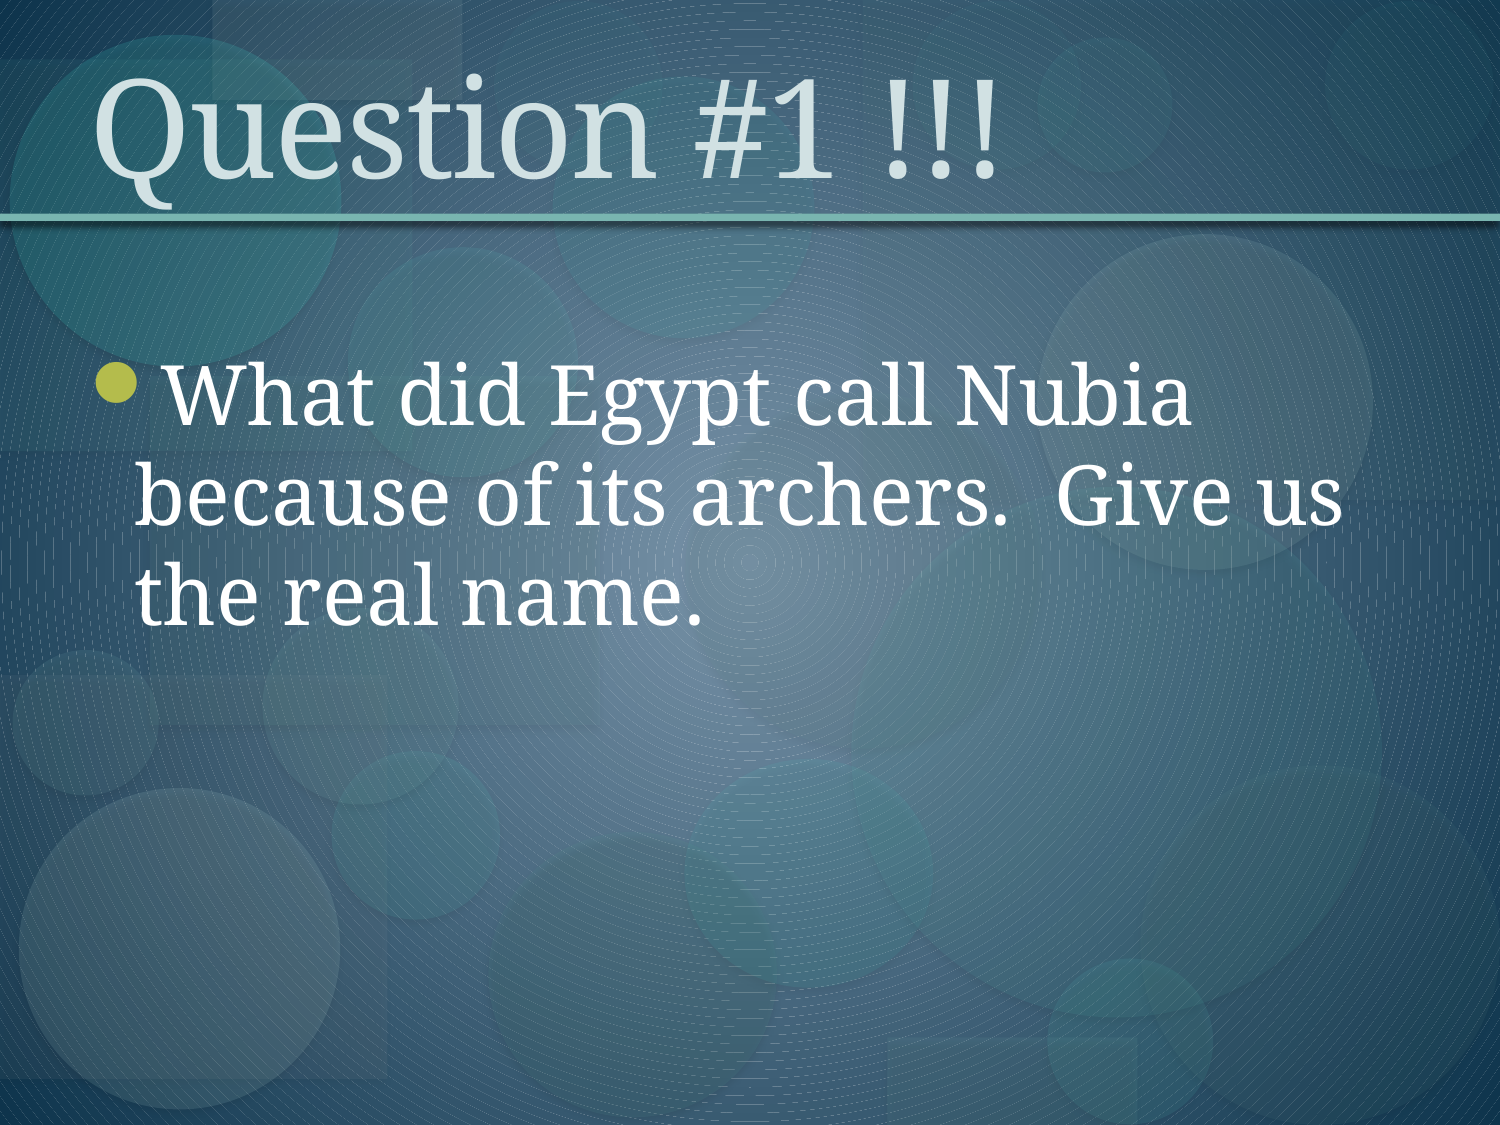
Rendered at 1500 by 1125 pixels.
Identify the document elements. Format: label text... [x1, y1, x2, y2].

title Question #1 !!! [75, 26, 1425, 214]
list What did Egypt call Nubia because of its archers. Give us the real name. [75, 249, 1425, 1000]
